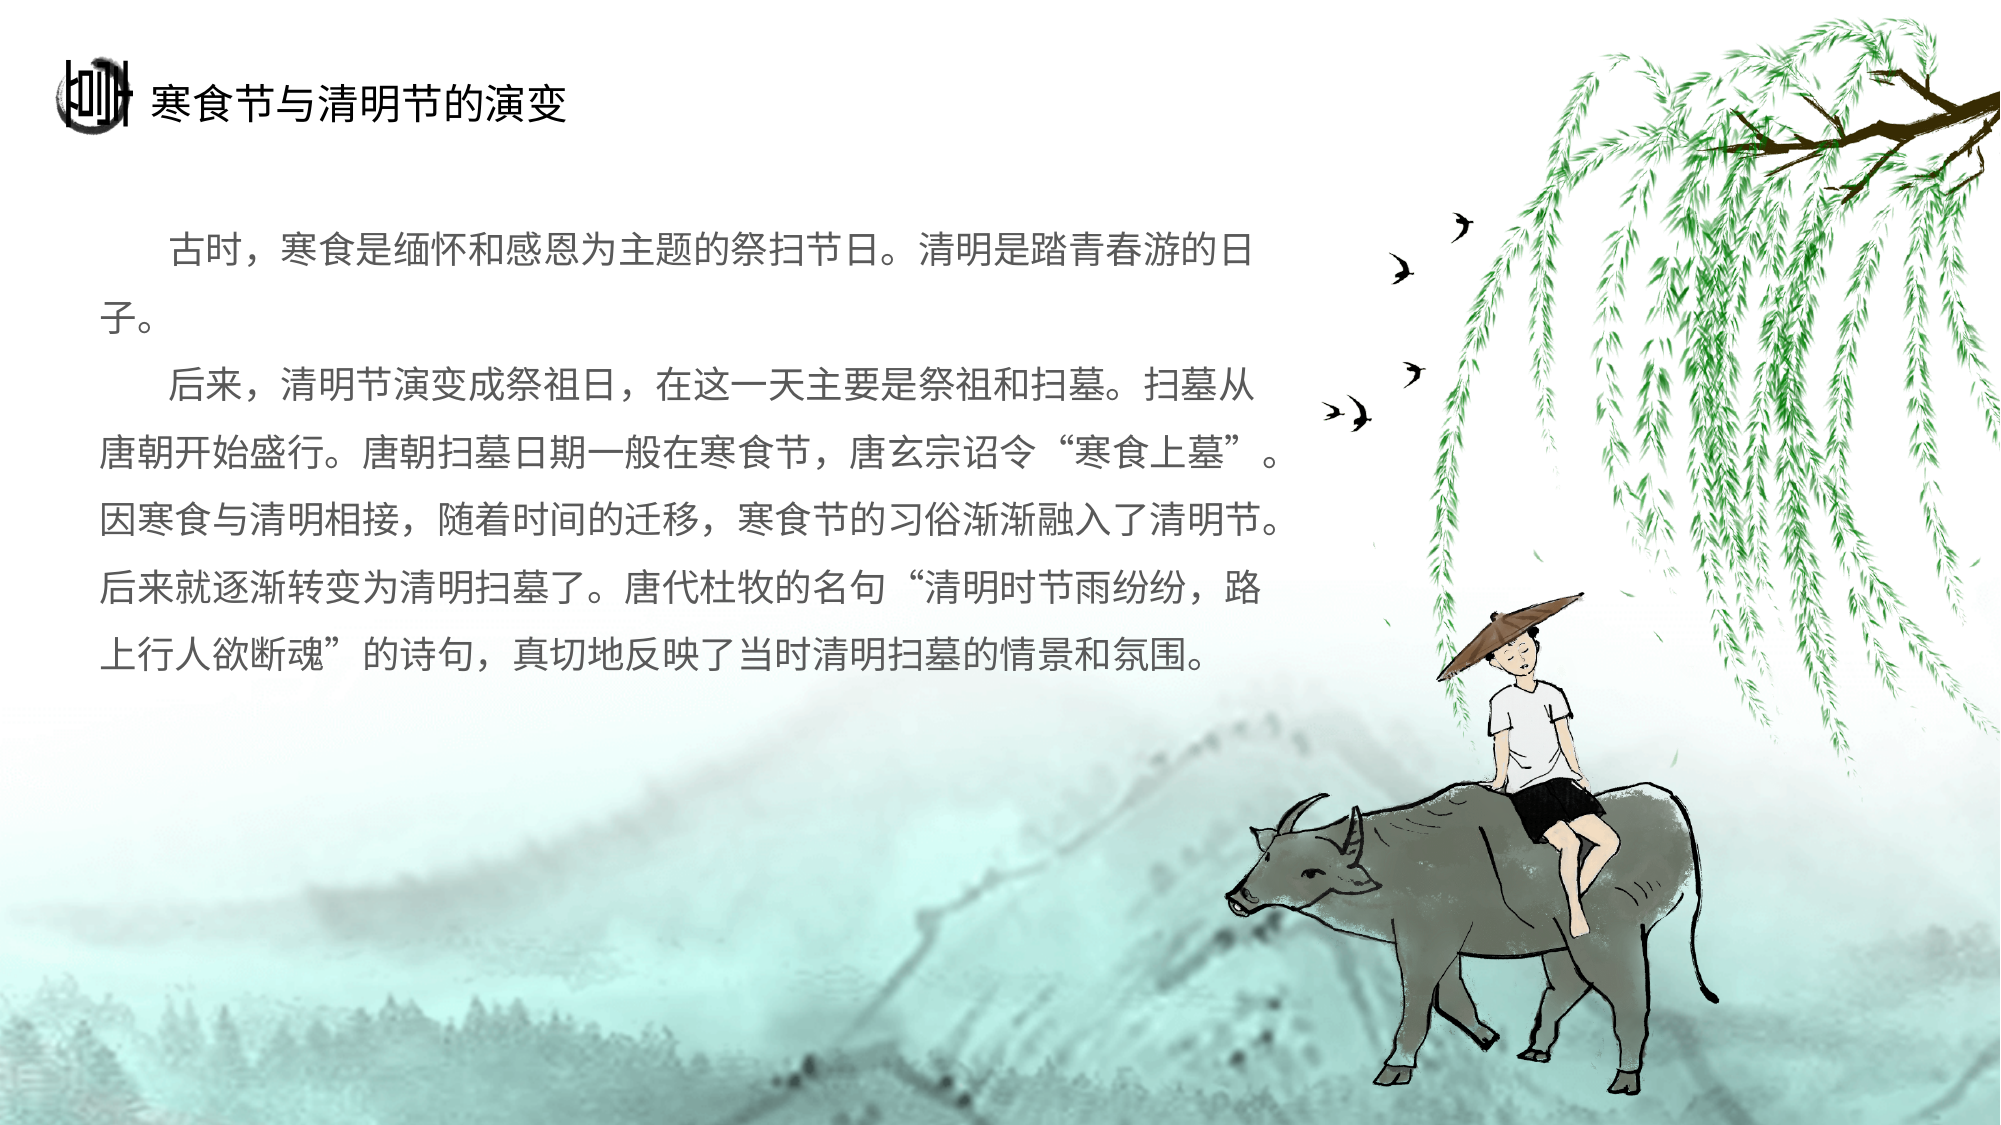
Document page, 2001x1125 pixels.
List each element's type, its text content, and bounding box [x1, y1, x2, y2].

text_box 寒食节与清明节的演变 [179, 70, 583, 136]
picture [0, 0, 2000, 1125]
